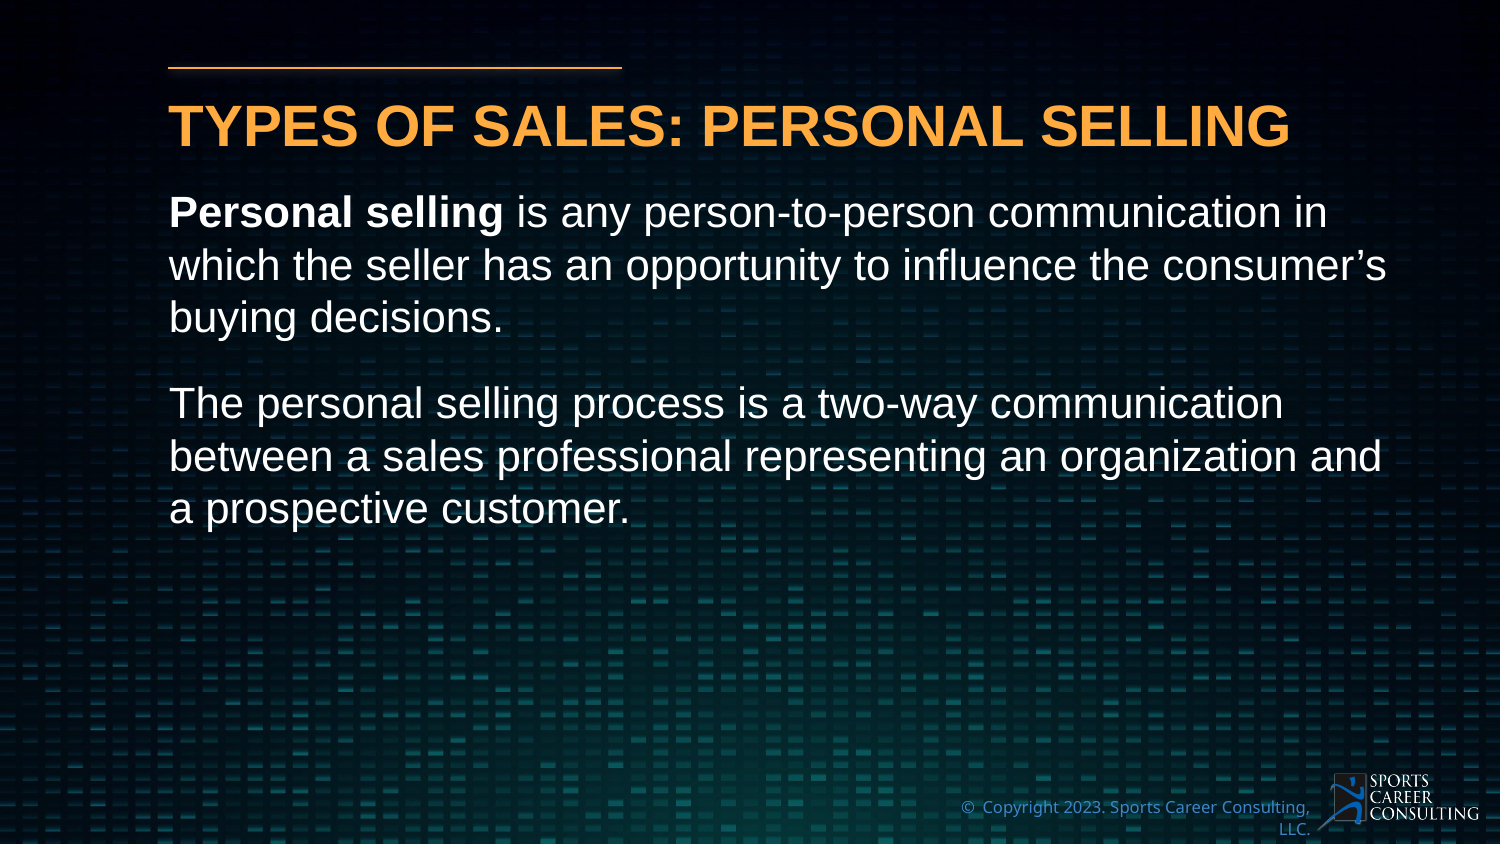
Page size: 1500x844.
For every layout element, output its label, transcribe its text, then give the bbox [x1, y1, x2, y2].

title TYPES OF SALES: PERSONAL SELLING [153, 72, 1328, 169]
text_box © Copyright 2023. Sports Career Consulting, LLC. [914, 769, 1326, 844]
list Personal selling is any person-to-person communication in which the seller has an opportunity to influence the consumer’s buying decisions. The personal selling process is a two-way communication between a sales professional representing an organization and a prospective customer. [153, 169, 1423, 675]
picture [0, 0, 1500, 844]
